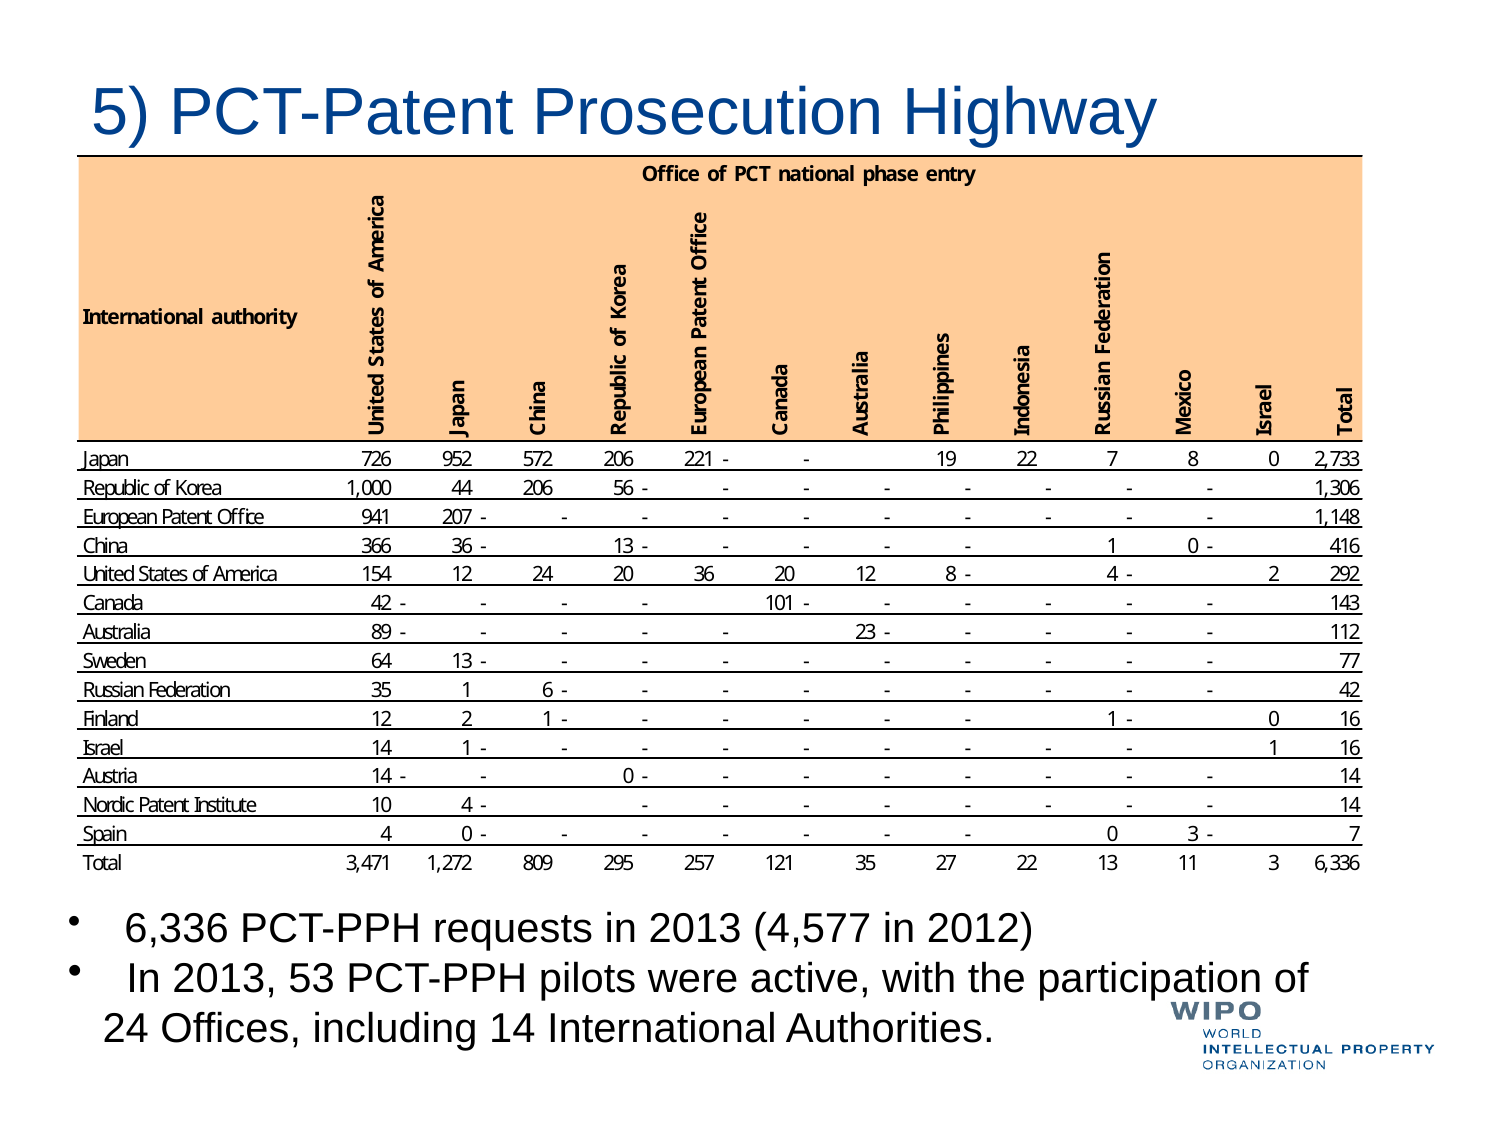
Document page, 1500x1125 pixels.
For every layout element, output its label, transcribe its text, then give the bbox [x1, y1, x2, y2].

picture [0, 0, 1500, 1125]
text_box 6,336 PCT-PPH requests in 2013 (4,577 in 2012) In 2013, 53 PCT-PPH pilots were active, with the participation of 24 Offices, including 14 International Authorities. [53, 893, 1412, 1058]
title 5) PCT-Patent Prosecution Highway [76, 31, 1459, 186]
